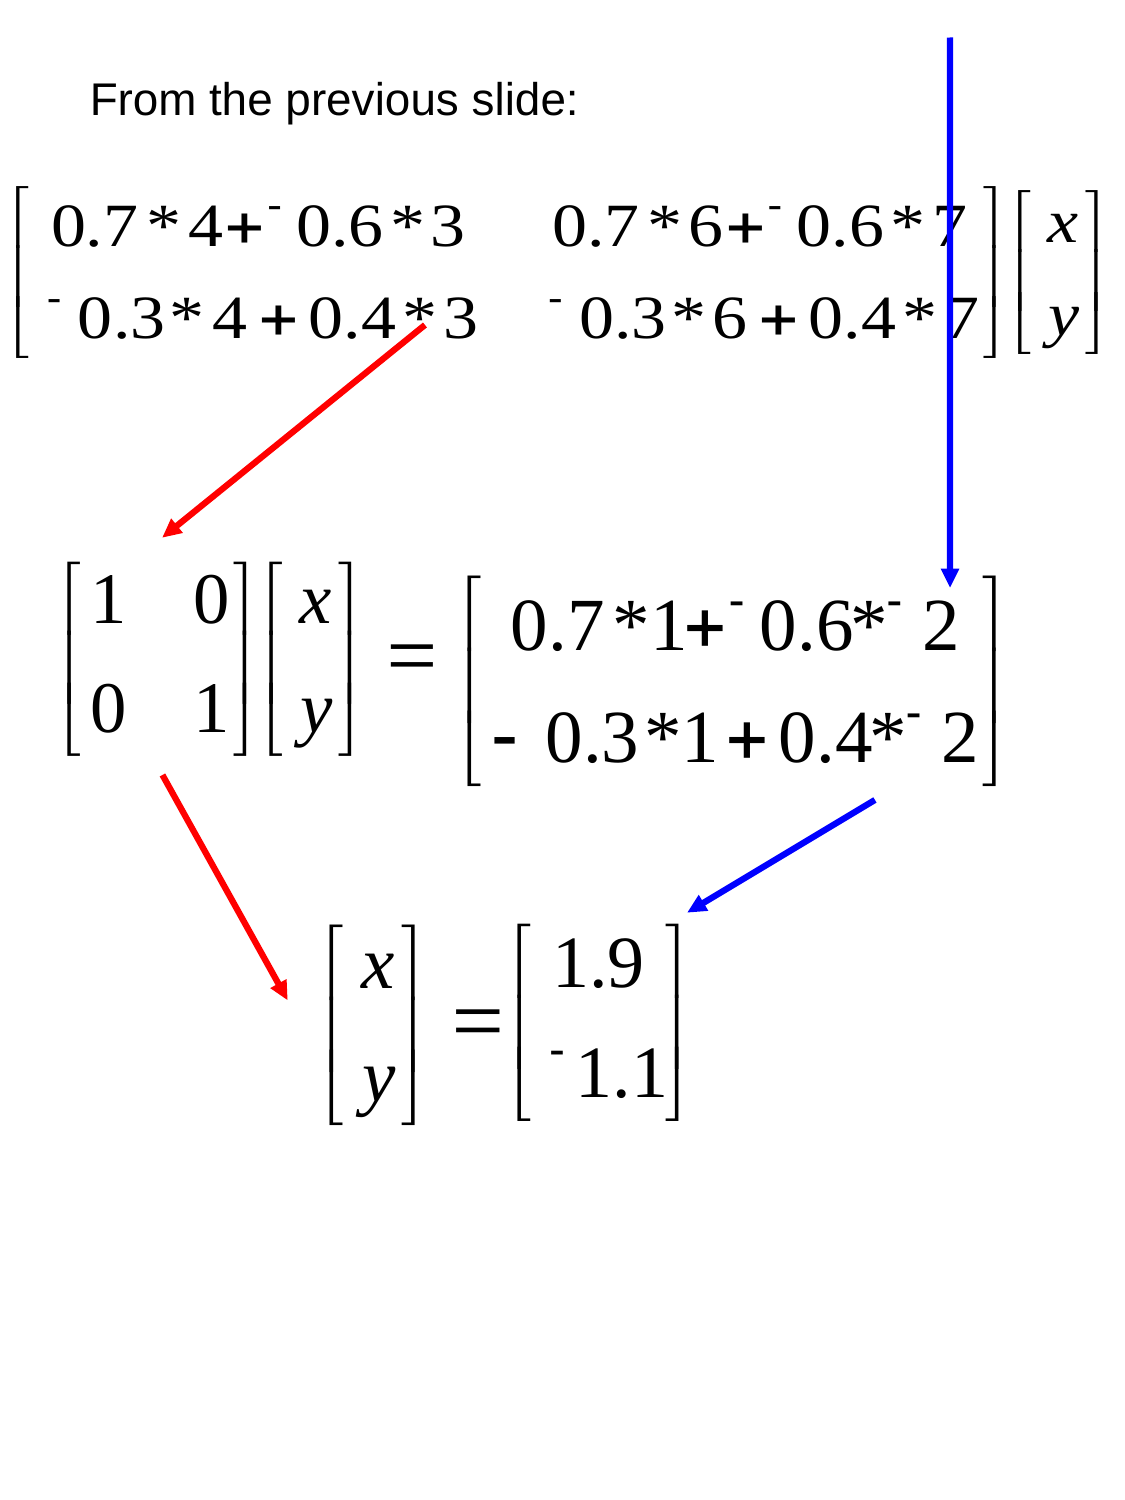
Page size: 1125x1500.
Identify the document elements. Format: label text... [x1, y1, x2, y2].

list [0, 174, 1125, 370]
text_box [162, 378, 360, 538]
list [449, 562, 1026, 801]
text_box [312, 912, 501, 1138]
text_box From the previous slide: [75, 62, 650, 133]
text_box [689, 810, 859, 911]
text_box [501, 912, 704, 1134]
text_box [162, 776, 288, 1000]
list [49, 549, 438, 769]
